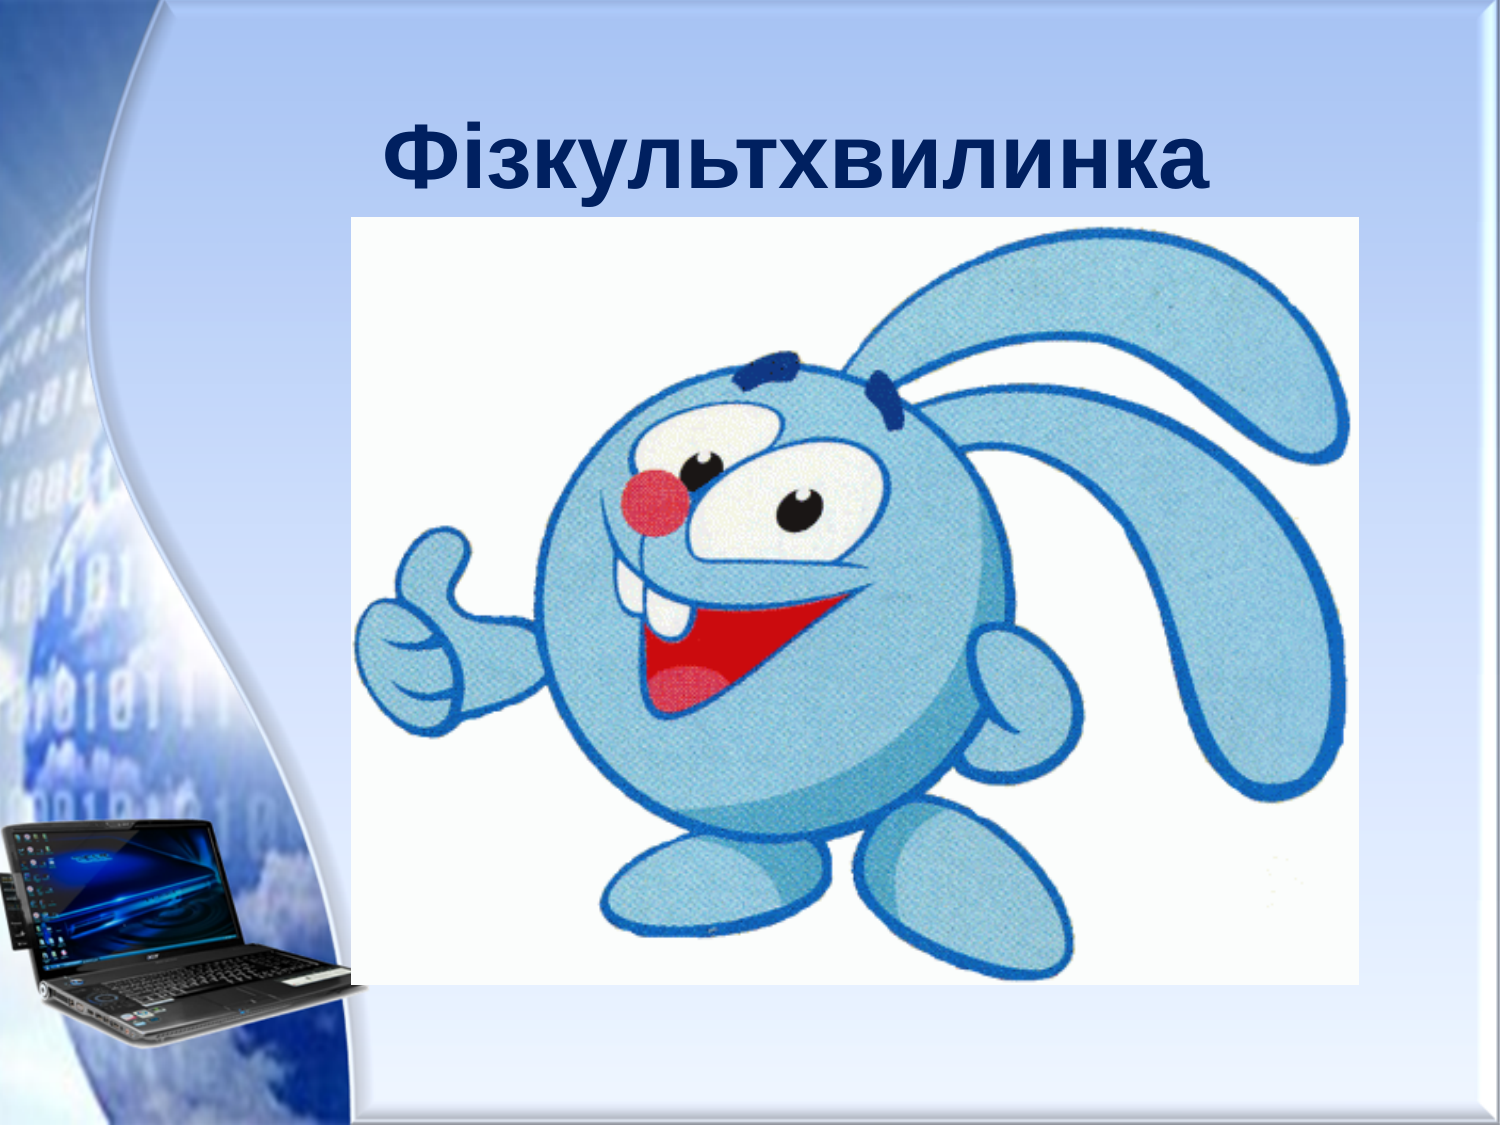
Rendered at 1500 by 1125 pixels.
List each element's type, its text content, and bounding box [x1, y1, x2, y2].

picture [0, 0, 1500, 1125]
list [351, 217, 1359, 985]
title Фізкультхвилинка [128, 58, 1465, 247]
